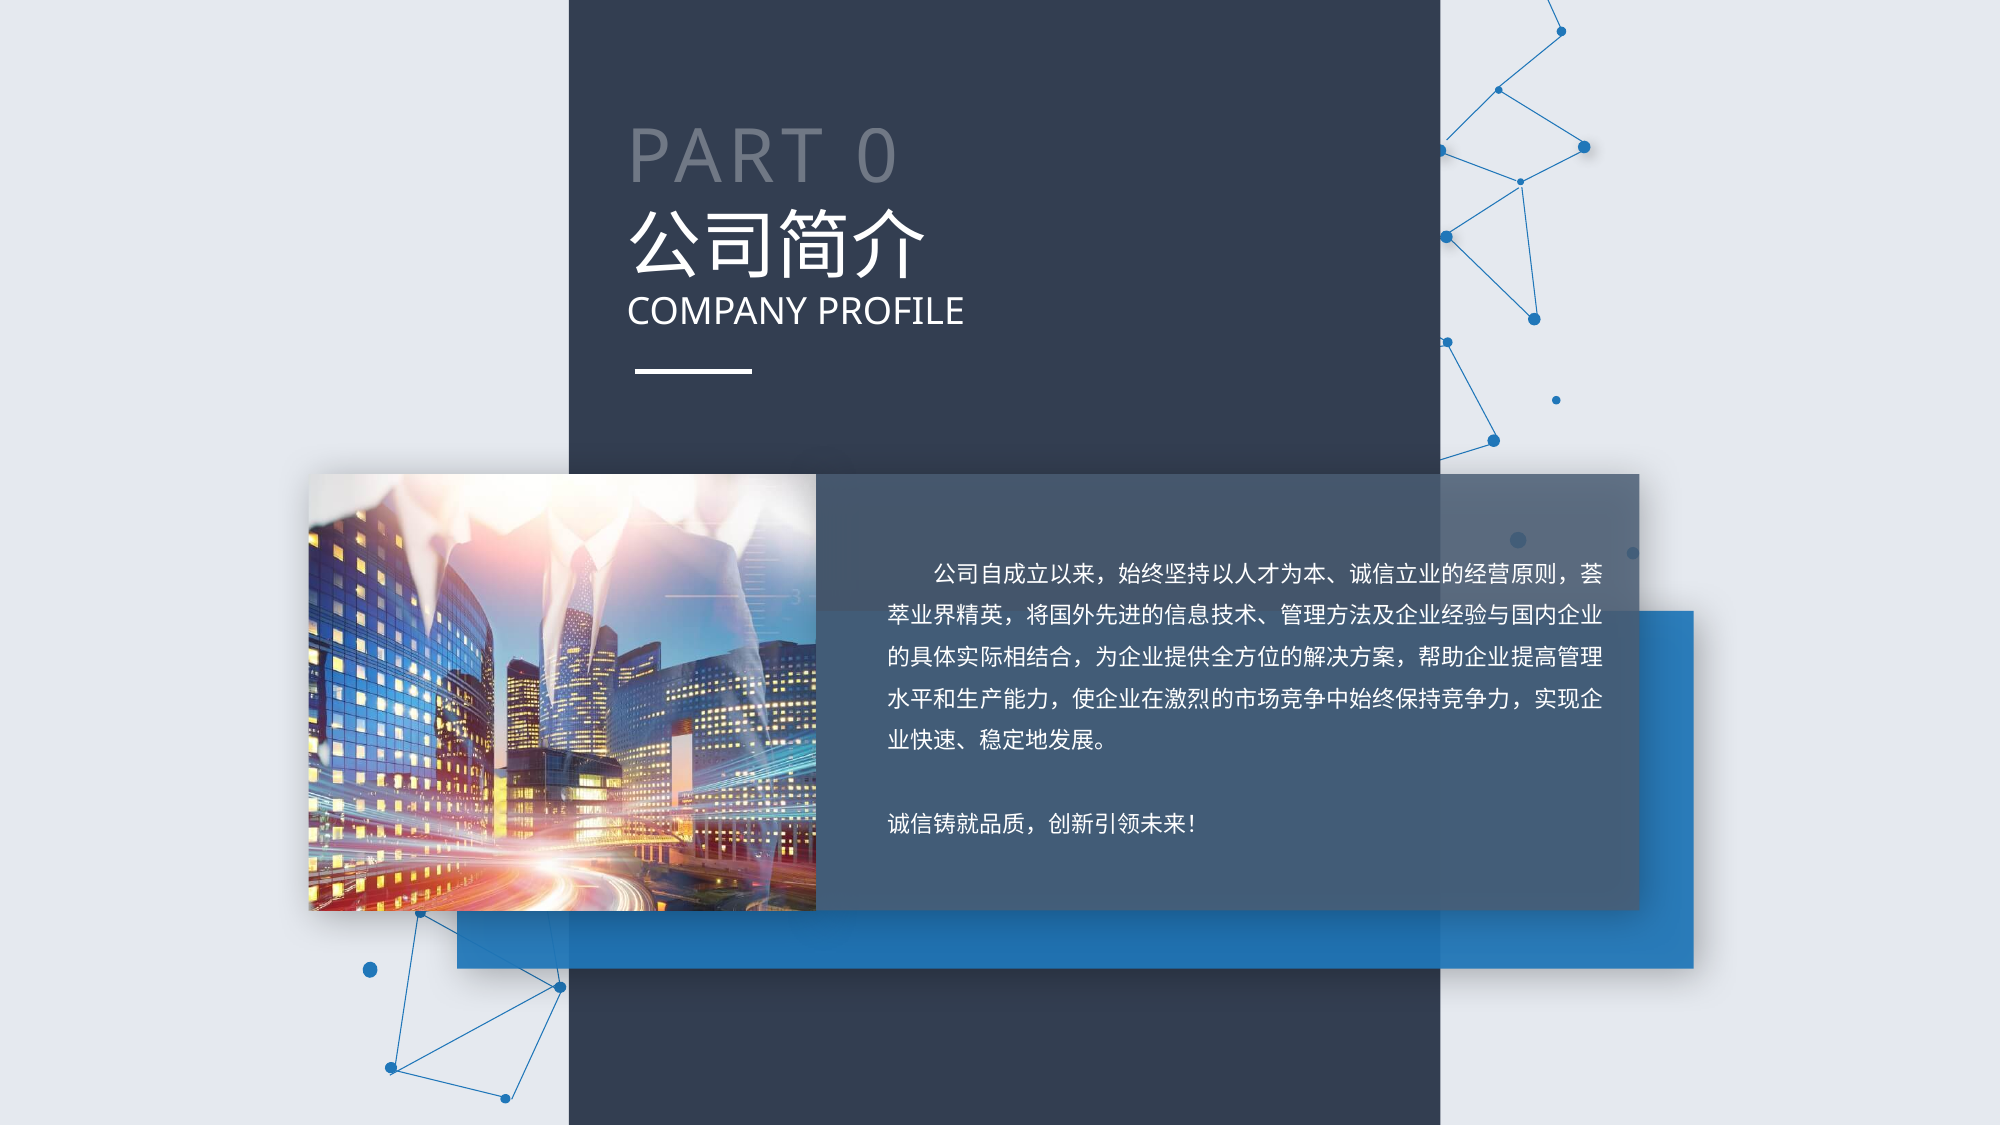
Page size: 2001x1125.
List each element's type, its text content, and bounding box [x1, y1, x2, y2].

text_box [307, 473, 809, 911]
text_box [456, 610, 1695, 970]
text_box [611, 99, 1278, 372]
text_box [815, 473, 1640, 911]
text_box 公司自成立以来，始终坚持以人才为本、诚信立业的经营原则，荟萃业界精英，将国外先进的信息技术、管理方法及企业经验与国内企业的具体实际相结合，为企业提供全方位的解决方案，帮助企业提高管理水平和生产能力，使企业在激烈的市场竞争中始终保持竞争力，实现企业快速、稳定地发展。 诚信铸就品质，创新引领未来！ [887, 544, 1605, 837]
